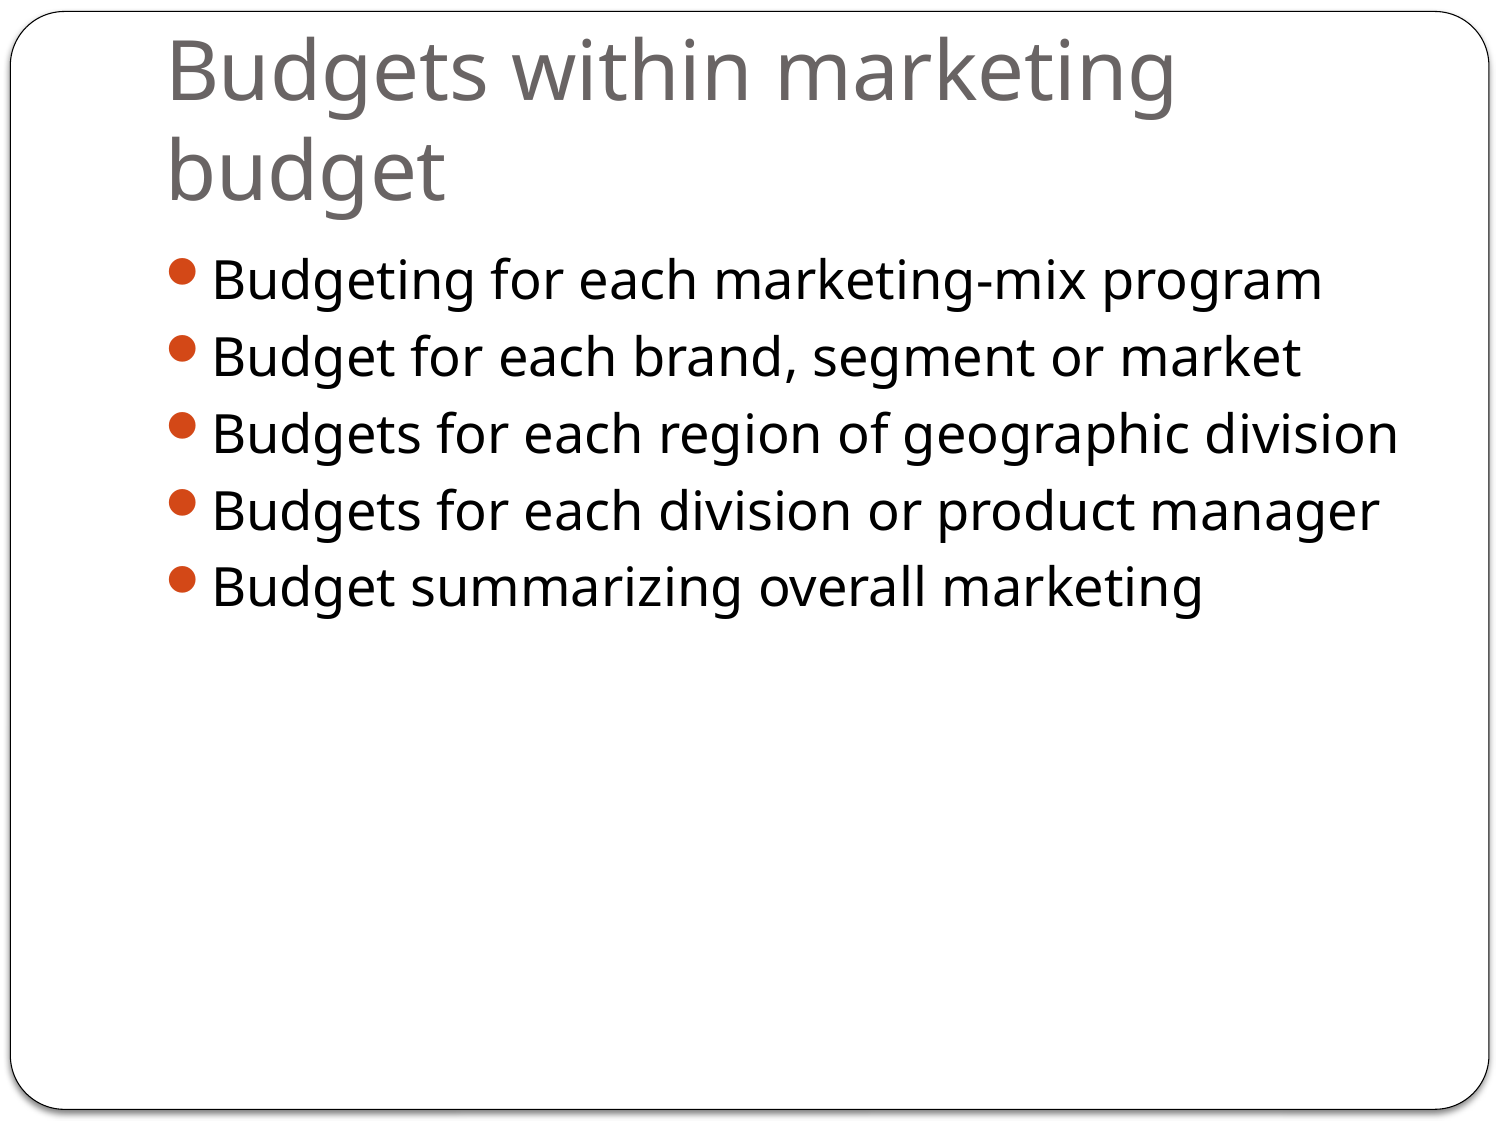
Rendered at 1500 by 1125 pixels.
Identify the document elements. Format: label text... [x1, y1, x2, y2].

title Budgets within marketing budget [149, 44, 1426, 233]
list Budgeting for each marketing-mix program Budget for each brand, segment or market Budgets for each region of geographic division Budgets for each division or product manager Budget summarizing overall marketing [149, 237, 1426, 988]
